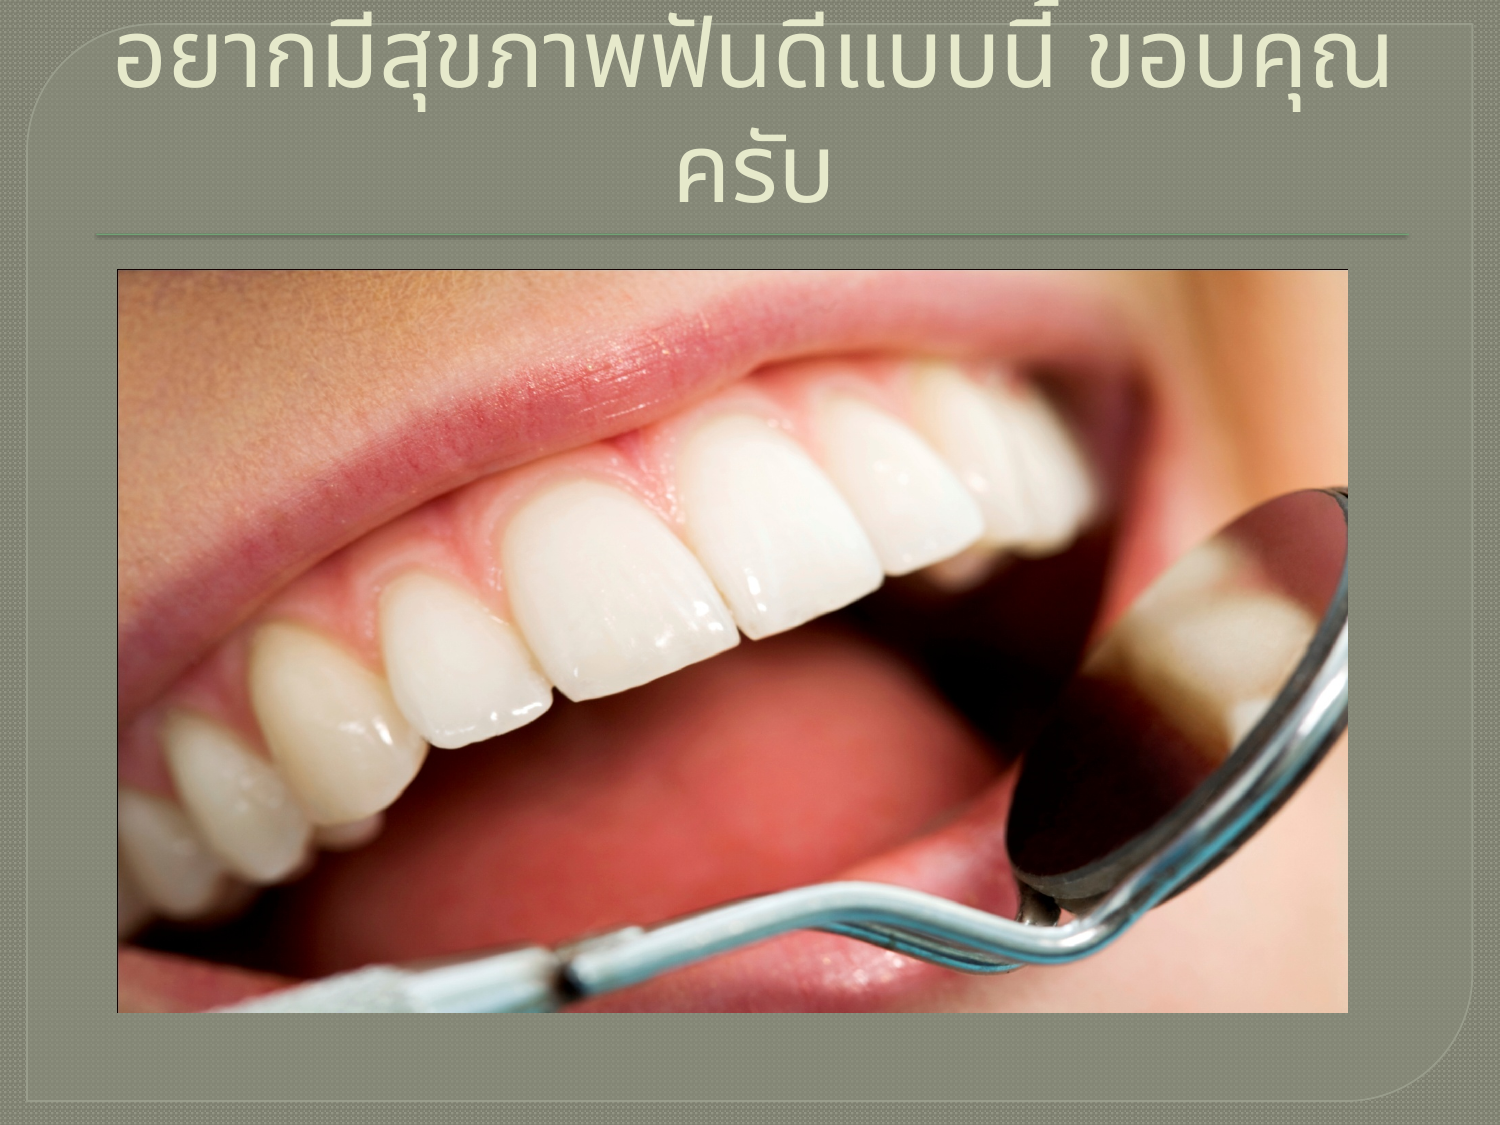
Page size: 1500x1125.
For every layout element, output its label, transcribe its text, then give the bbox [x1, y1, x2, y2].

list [116, 269, 1348, 1013]
title อยากมีสุขภาพฟันดีแบบนี้ ขอบคุณครับ [75, 41, 1425, 230]
